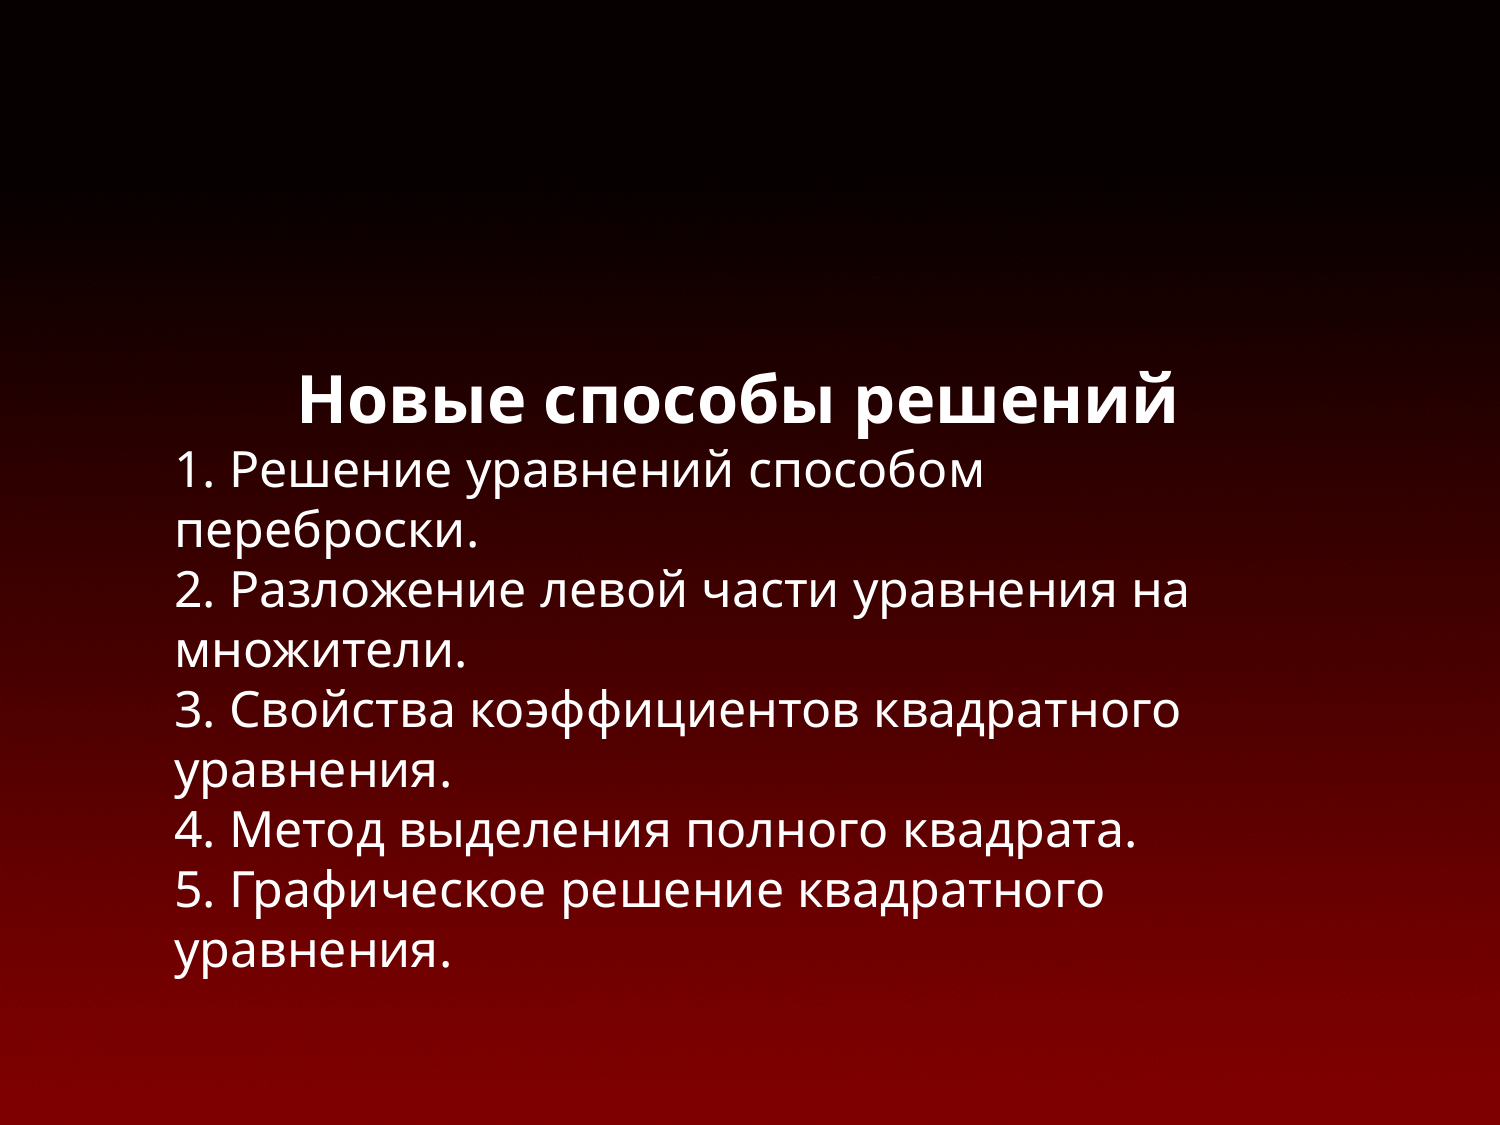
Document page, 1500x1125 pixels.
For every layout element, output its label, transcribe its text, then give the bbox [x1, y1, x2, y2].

text_box Новые способы решений 1. Решение уравнений способом переброски. 2. Разложение левой части уравнения на множители. 3. Свойства коэффициентов квадратного уравнения. 4. Метод выделения полного квадрата. 5. Графическое решение квадратного уравнения. [159, 349, 1317, 985]
picture [0, 0, 1500, 1125]
